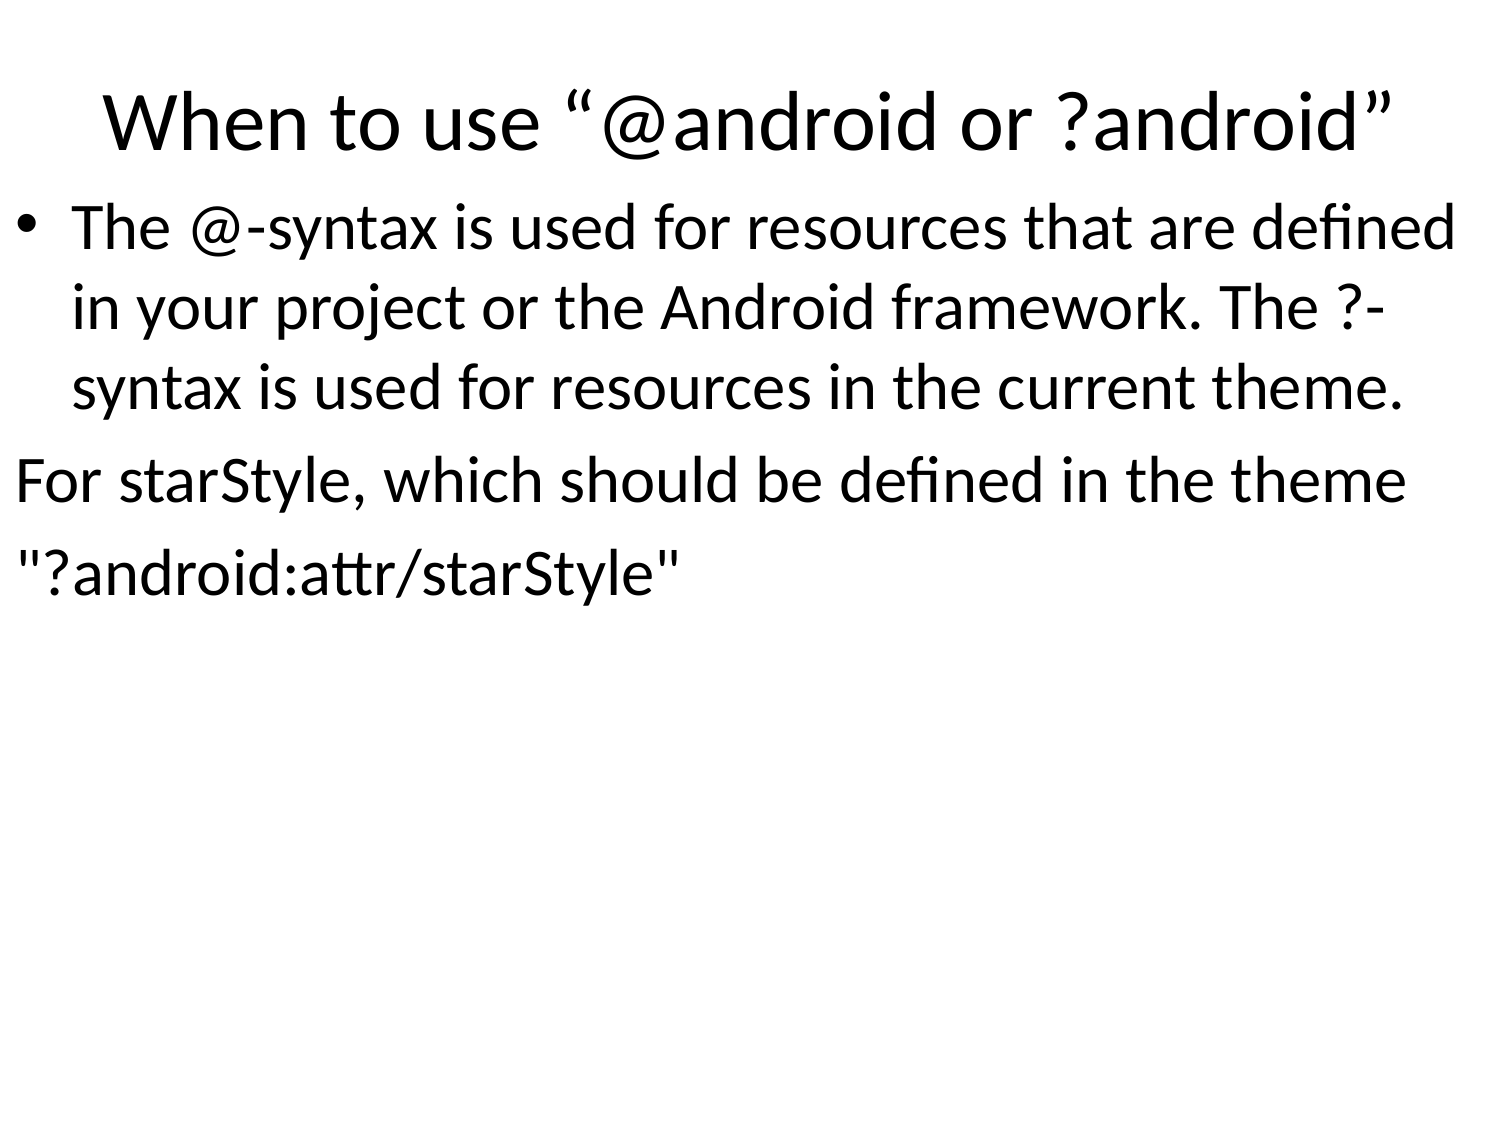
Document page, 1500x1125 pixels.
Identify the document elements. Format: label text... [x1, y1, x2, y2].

title When to use “@android or ?android” [75, 45, 1425, 174]
list The @-syntax is used for resources that are defined in your project or the Android framework. The ?-syntax is used for resources in the current theme. For starStyle, which should be defined in the theme "?android:attr/starStyle" [0, 174, 1475, 1125]
